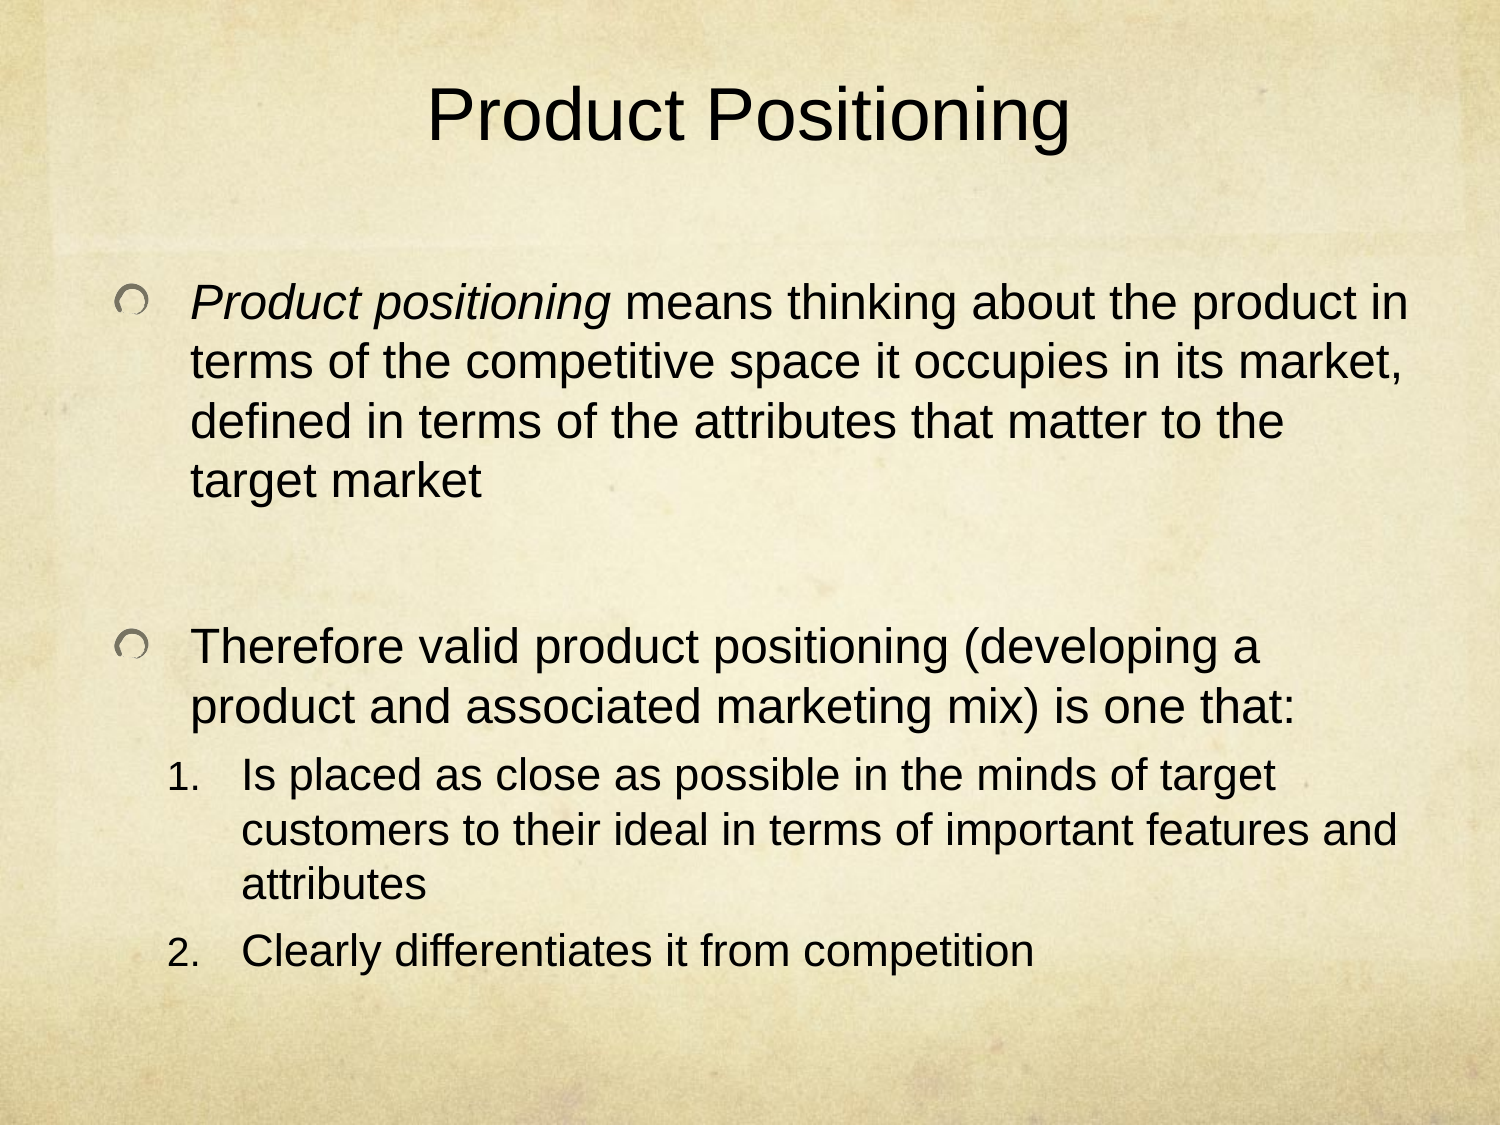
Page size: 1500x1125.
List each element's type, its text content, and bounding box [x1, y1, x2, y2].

list Product positioning means thinking about the product in terms of the competitive space it occupies in its market, defined in terms of the attributes that matter to the target market Therefore valid product positioning (developing a product and associated marketing mix) is one that: Is placed as close as possible in the minds of target customers to their ideal in terms of important features and attributes Clearly differentiates it from competition [99, 262, 1425, 988]
title Product Positioning [75, 45, 1425, 175]
picture [0, 0, 1500, 1125]
